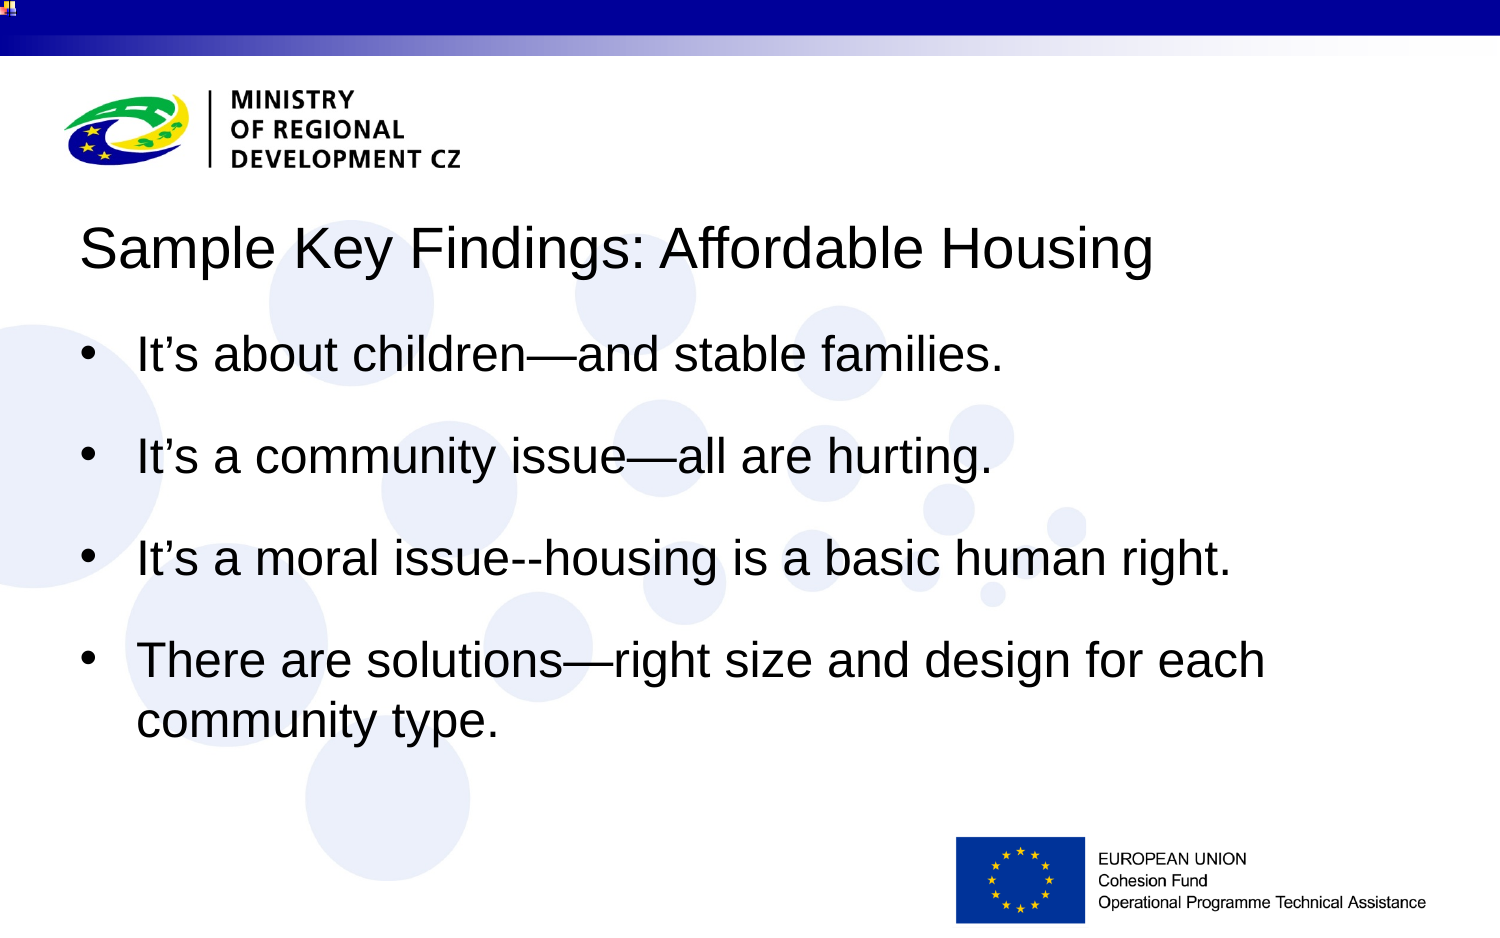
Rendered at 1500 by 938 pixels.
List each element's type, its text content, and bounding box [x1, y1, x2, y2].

picture [64, 90, 460, 168]
list Sample Key Findings: Affordable Housing It’s about children—and stable families. It’s a community issue—all are hurting. It’s a moral issue--housing is a basic human right. There are solutions—right size and design for each community type. [64, 202, 1425, 814]
picture [0, 0, 17, 17]
picture [0, 220, 1472, 938]
